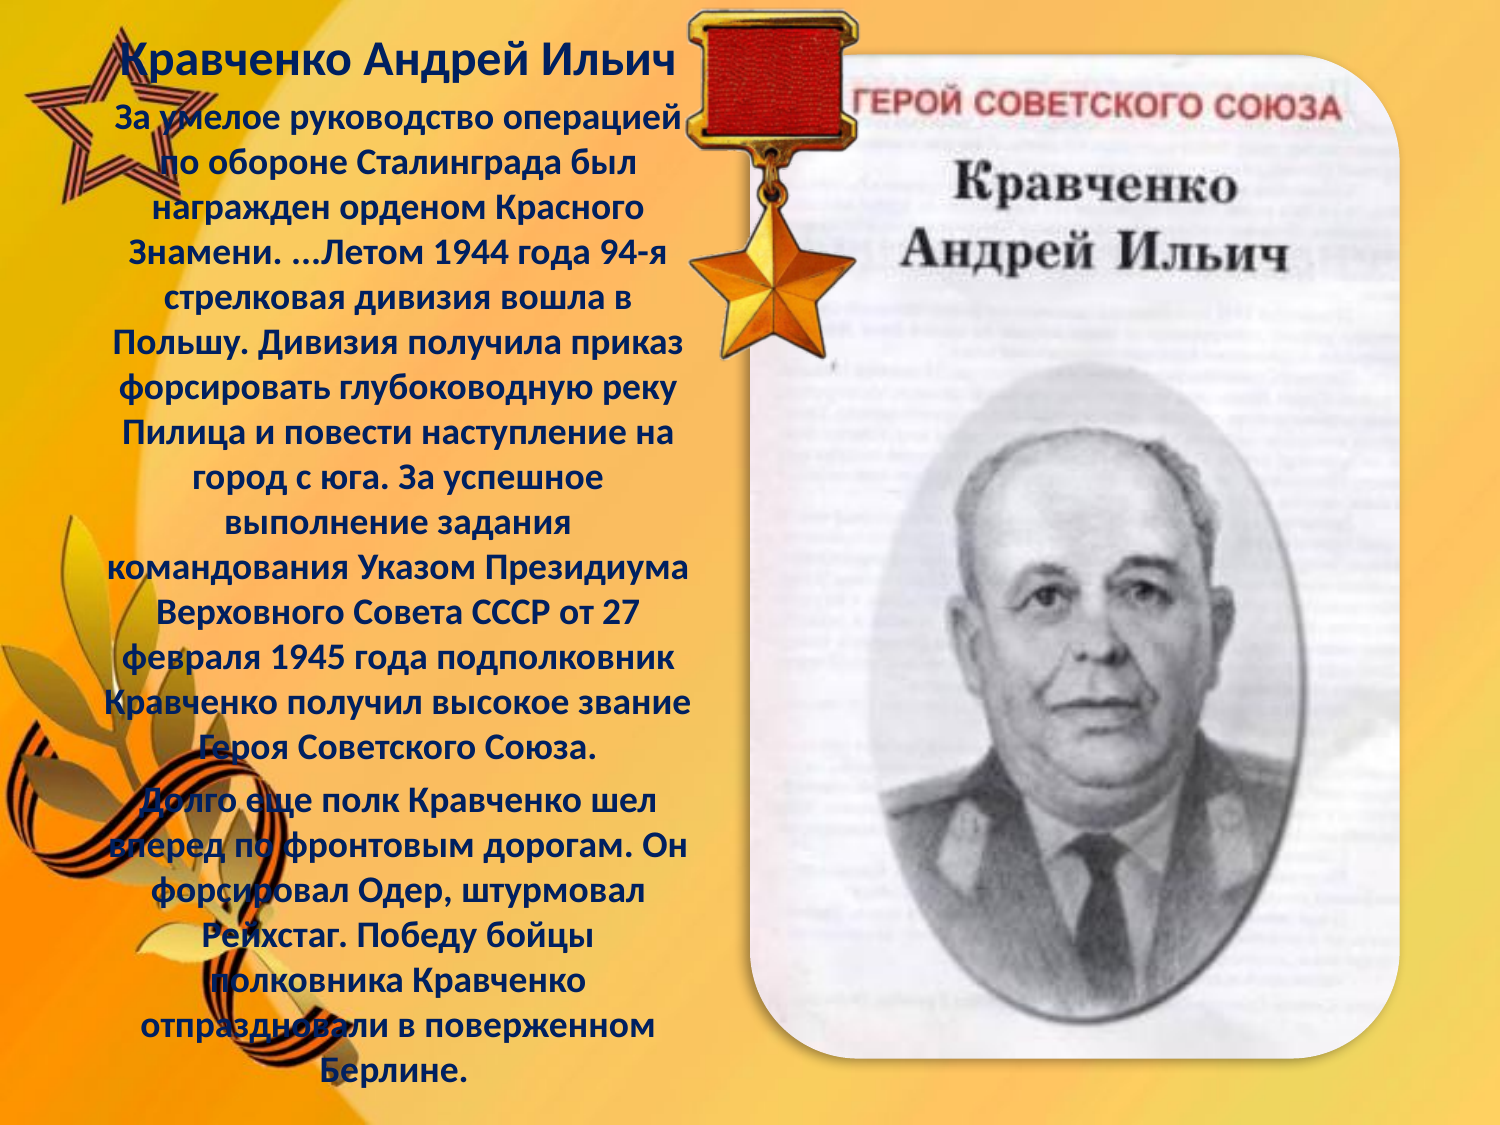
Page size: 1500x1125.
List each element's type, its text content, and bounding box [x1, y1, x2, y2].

picture [0, 0, 1500, 1125]
list Кравченко Андрей Ильич За умелое руководство операцией по обороне Сталинграда был награжден орденом Красного Знамени. ...Летом 1944 года 94-я стрелковая дивизия вошла в Польшу. Дивизия получила приказ форсировать глубоководную реку Пилица и повести наступление на город с юга. За успешное выполнение задания командования Указом Президиума Верховного Совета СССР от 27 февраля 1945 года подполковник Кравченко получил высокое звание Героя Советского Союза. Долго еще полк Кравченко шел вперед по фронтовым дорогам. Он форсировал Одер, штурмовал Рейхстаг. Победу бойцы полковника Кравченко отпраздновали в поверженном Берлине. [88, 30, 709, 1125]
